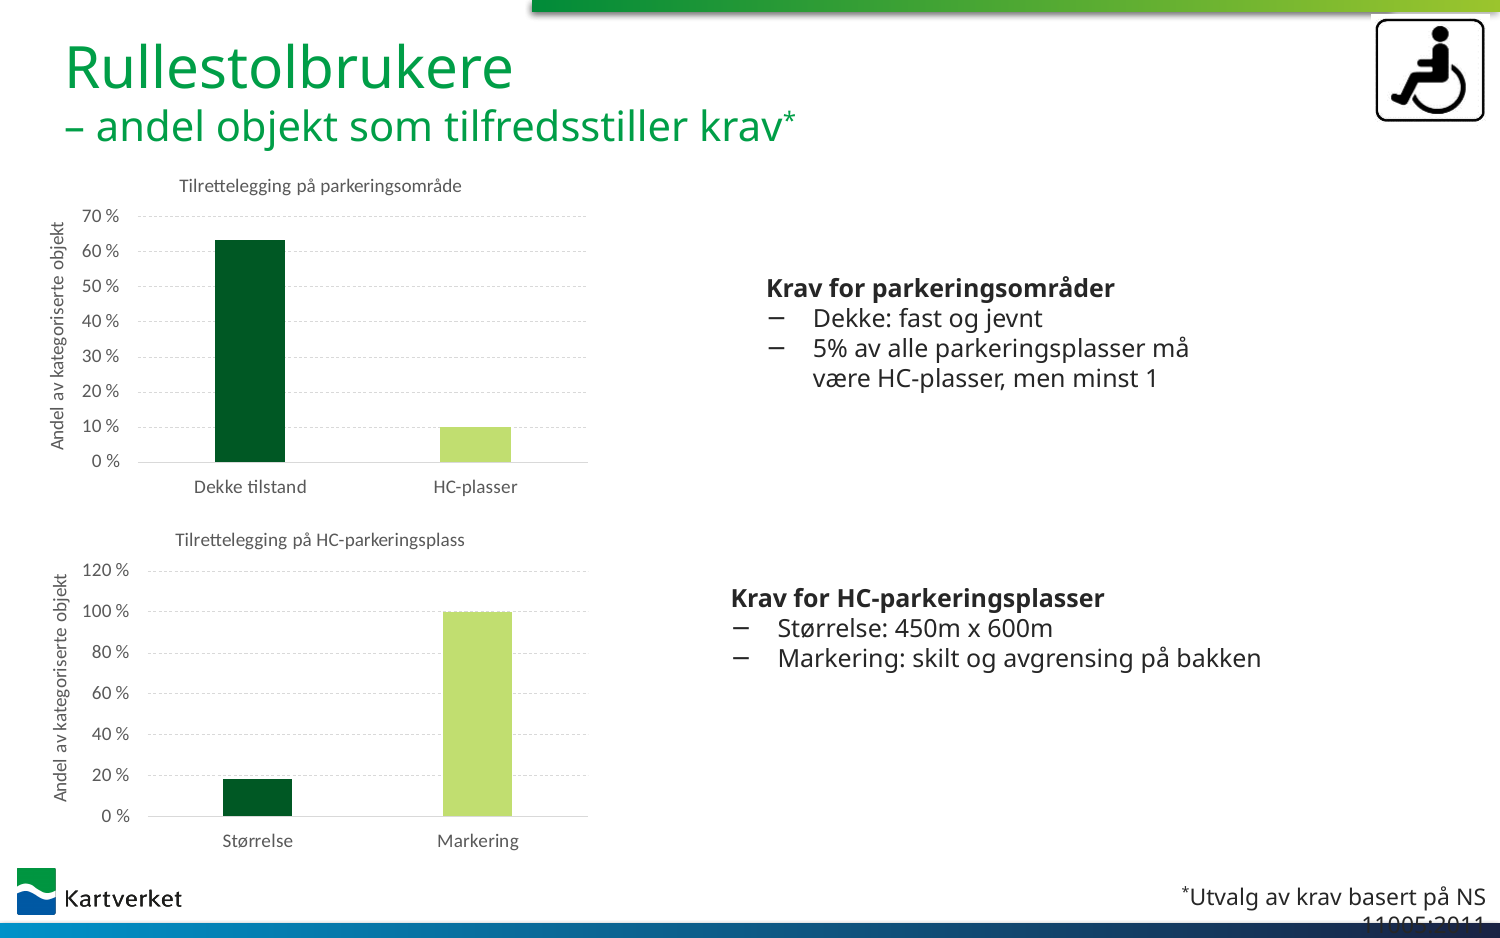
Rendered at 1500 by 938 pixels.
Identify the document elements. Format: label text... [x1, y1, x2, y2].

text_box Rullestolbrukere – andel objekt som tilfredsstiller krav* [49, 23, 1431, 158]
picture [41, 166, 599, 505]
picture [1371, 13, 1491, 127]
text_box Krav for HC-parkeringsplasser Størrelse: 450m x 600m Markering: skilt og avgrensing på bakken [715, 574, 1278, 680]
picture [41, 520, 599, 859]
text_box Krav for parkeringsområder Dekke: fast og jevnt 5% av alle parkeringsplasser må være HC-plasser, men minst 1 [751, 264, 1232, 400]
text_box *Utvalg av krav basert på NS 11005:2011 [1068, 873, 1500, 938]
